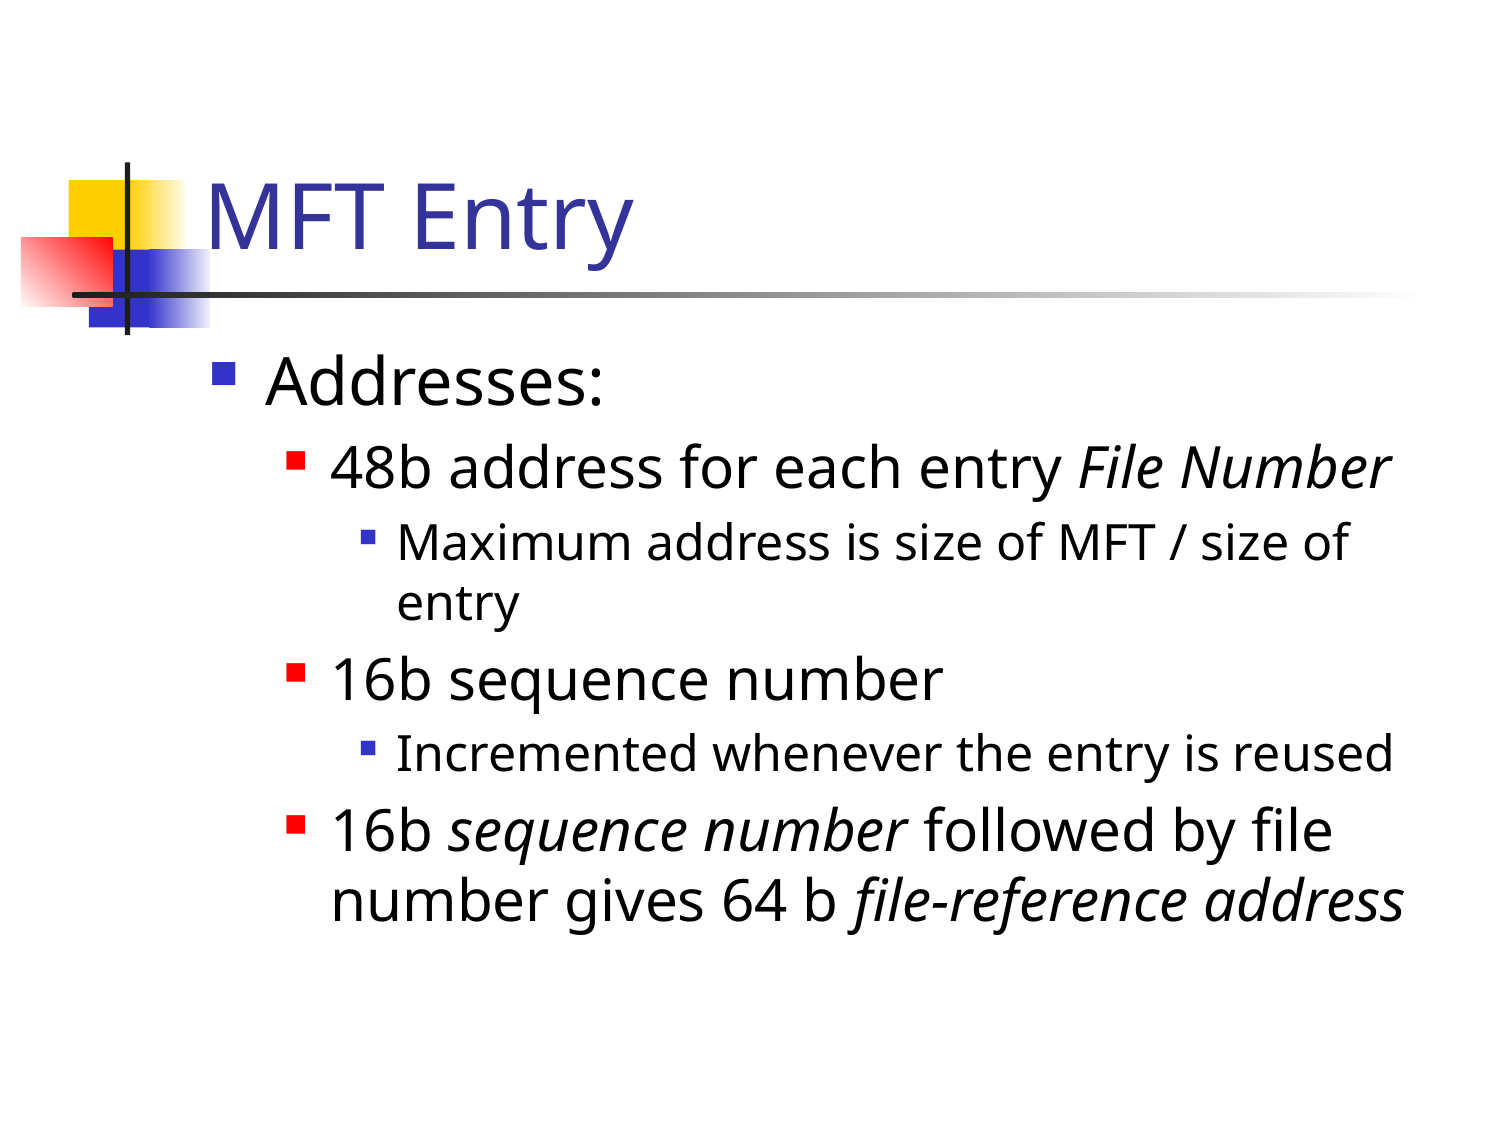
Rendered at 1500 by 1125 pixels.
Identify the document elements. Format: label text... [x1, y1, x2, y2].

list Addresses: 48b address for each entry File Number Maximum address is size of MFT / size of entry 16b sequence number Incremented whenever the entry is reused 16b sequence number followed by file number gives 64 b file-reference address [193, 330, 1470, 1007]
title MFT Entry [188, 34, 1468, 276]
